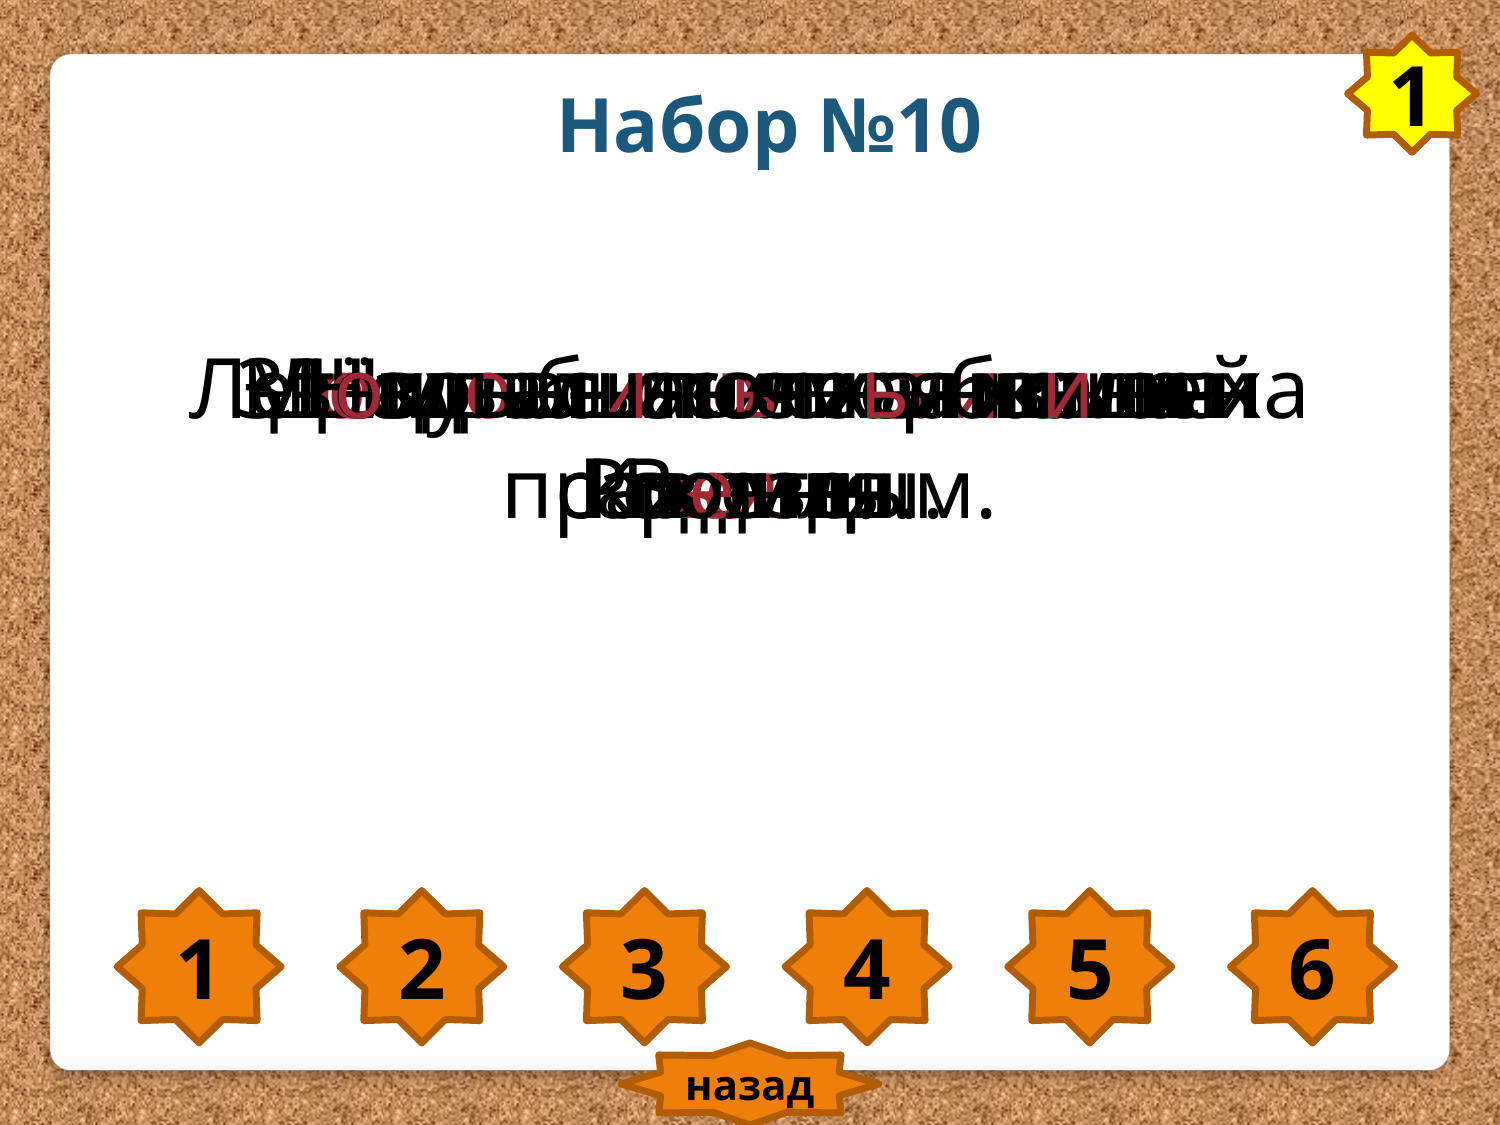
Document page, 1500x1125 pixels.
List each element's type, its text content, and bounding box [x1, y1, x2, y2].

text_box 4 [781, 887, 953, 1047]
text_box назад [617, 1039, 883, 1125]
text_box 1 [113, 887, 285, 1047]
text_box Летом наша семья жила на Волге. [163, 328, 1336, 543]
text_box Набор №10 [541, 70, 998, 176]
picture [0, 0, 1500, 1125]
text_box 5 [1004, 887, 1176, 1047]
text_box 1 [1344, 31, 1481, 156]
text_box 6 [1226, 887, 1398, 1047]
text_box 2 [336, 887, 508, 1047]
text_box 3 [558, 887, 730, 1047]
